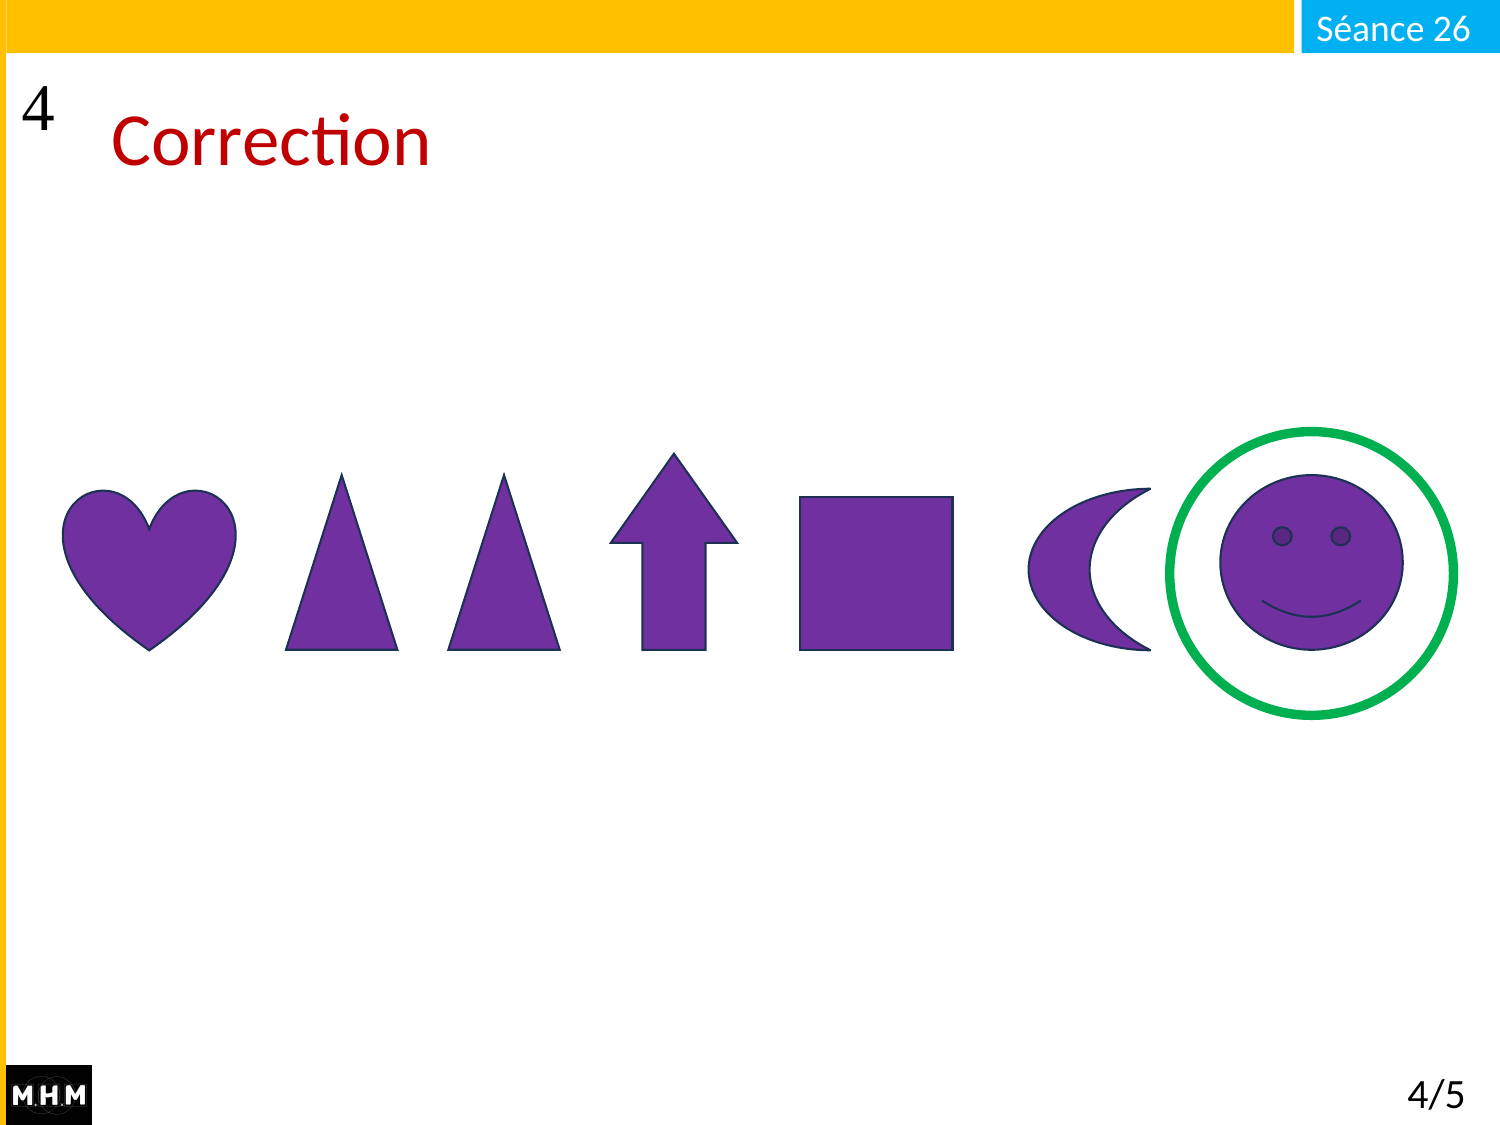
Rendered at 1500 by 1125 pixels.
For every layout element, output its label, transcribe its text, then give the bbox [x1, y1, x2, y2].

title Correction [96, 60, 1434, 223]
list 4/5 [1373, 1064, 1500, 1125]
text_box [446, 471, 562, 651]
text_box [1168, 430, 1455, 717]
text_box [1027, 487, 1152, 652]
text_box [1219, 474, 1404, 651]
text_box [61, 489, 237, 652]
text_box [284, 471, 399, 651]
text_box [799, 496, 954, 651]
text_box [608, 451, 740, 651]
picture [6, 1065, 92, 1125]
